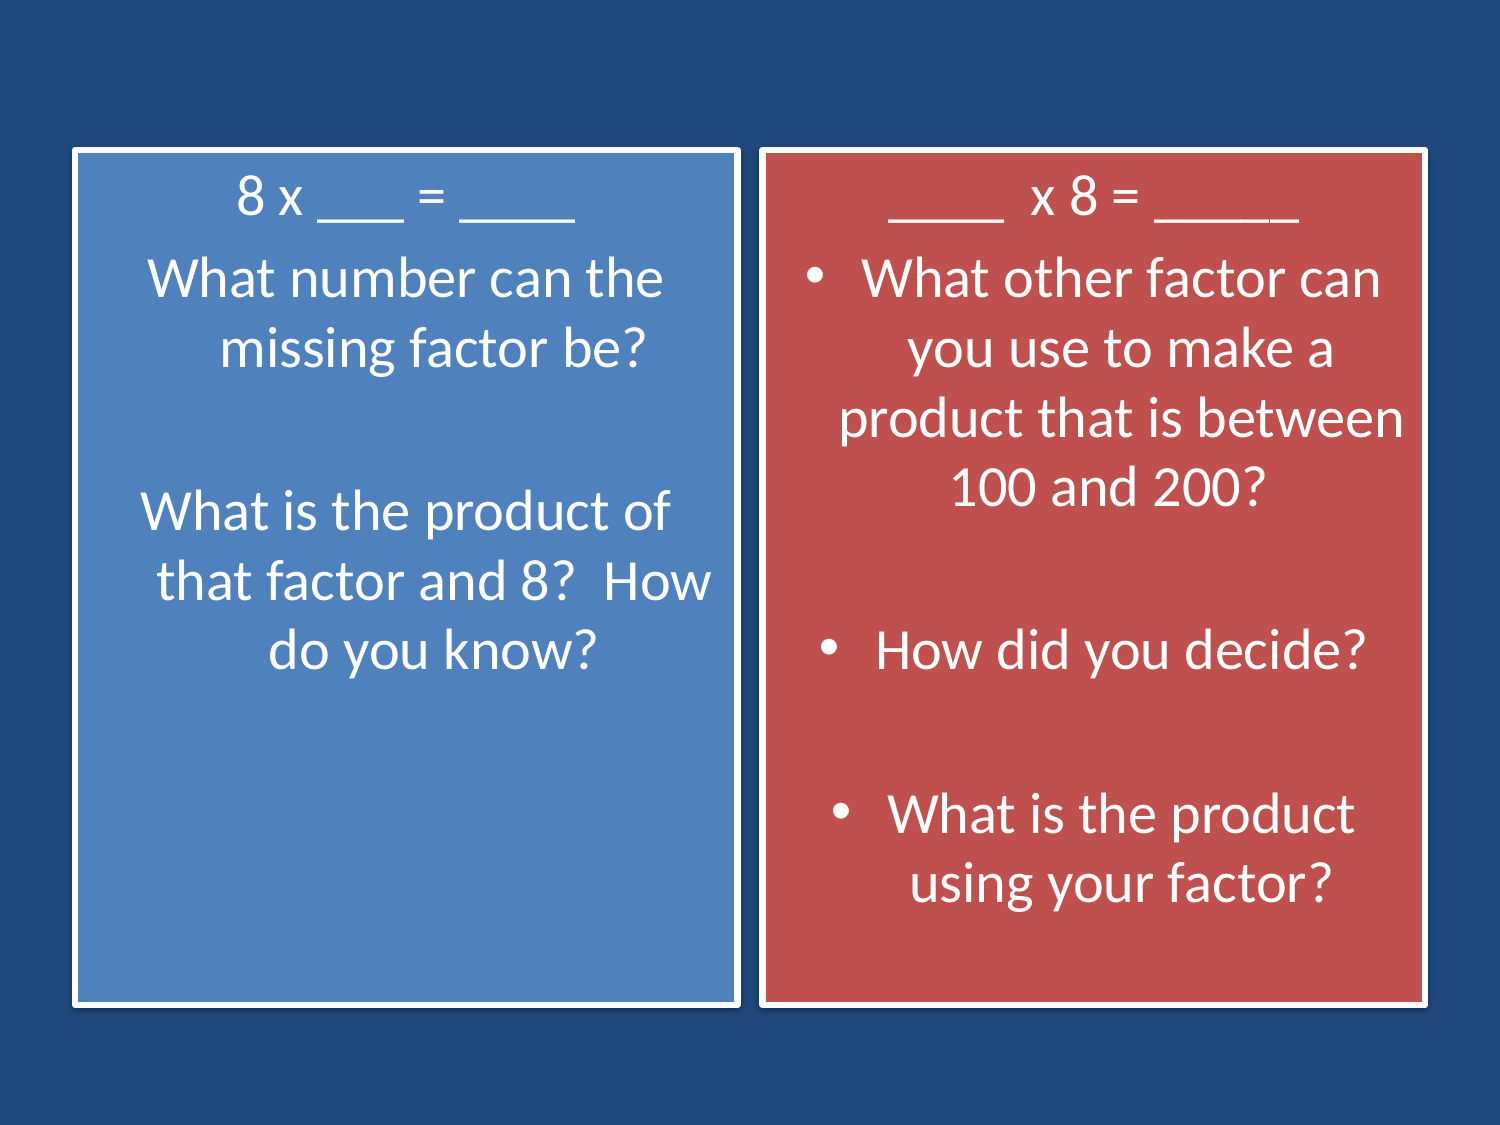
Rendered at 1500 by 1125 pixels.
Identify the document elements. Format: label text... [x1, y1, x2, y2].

list 8 x ___ = ____ What number can the missing factor be? What is the product of that factor and 8? How do you know? [72, 147, 741, 1008]
list ____ x 8 = _____ What other factor can you use to make a product that is between 100 and 200? How did you decide? What is the product using your factor? [759, 147, 1428, 1008]
